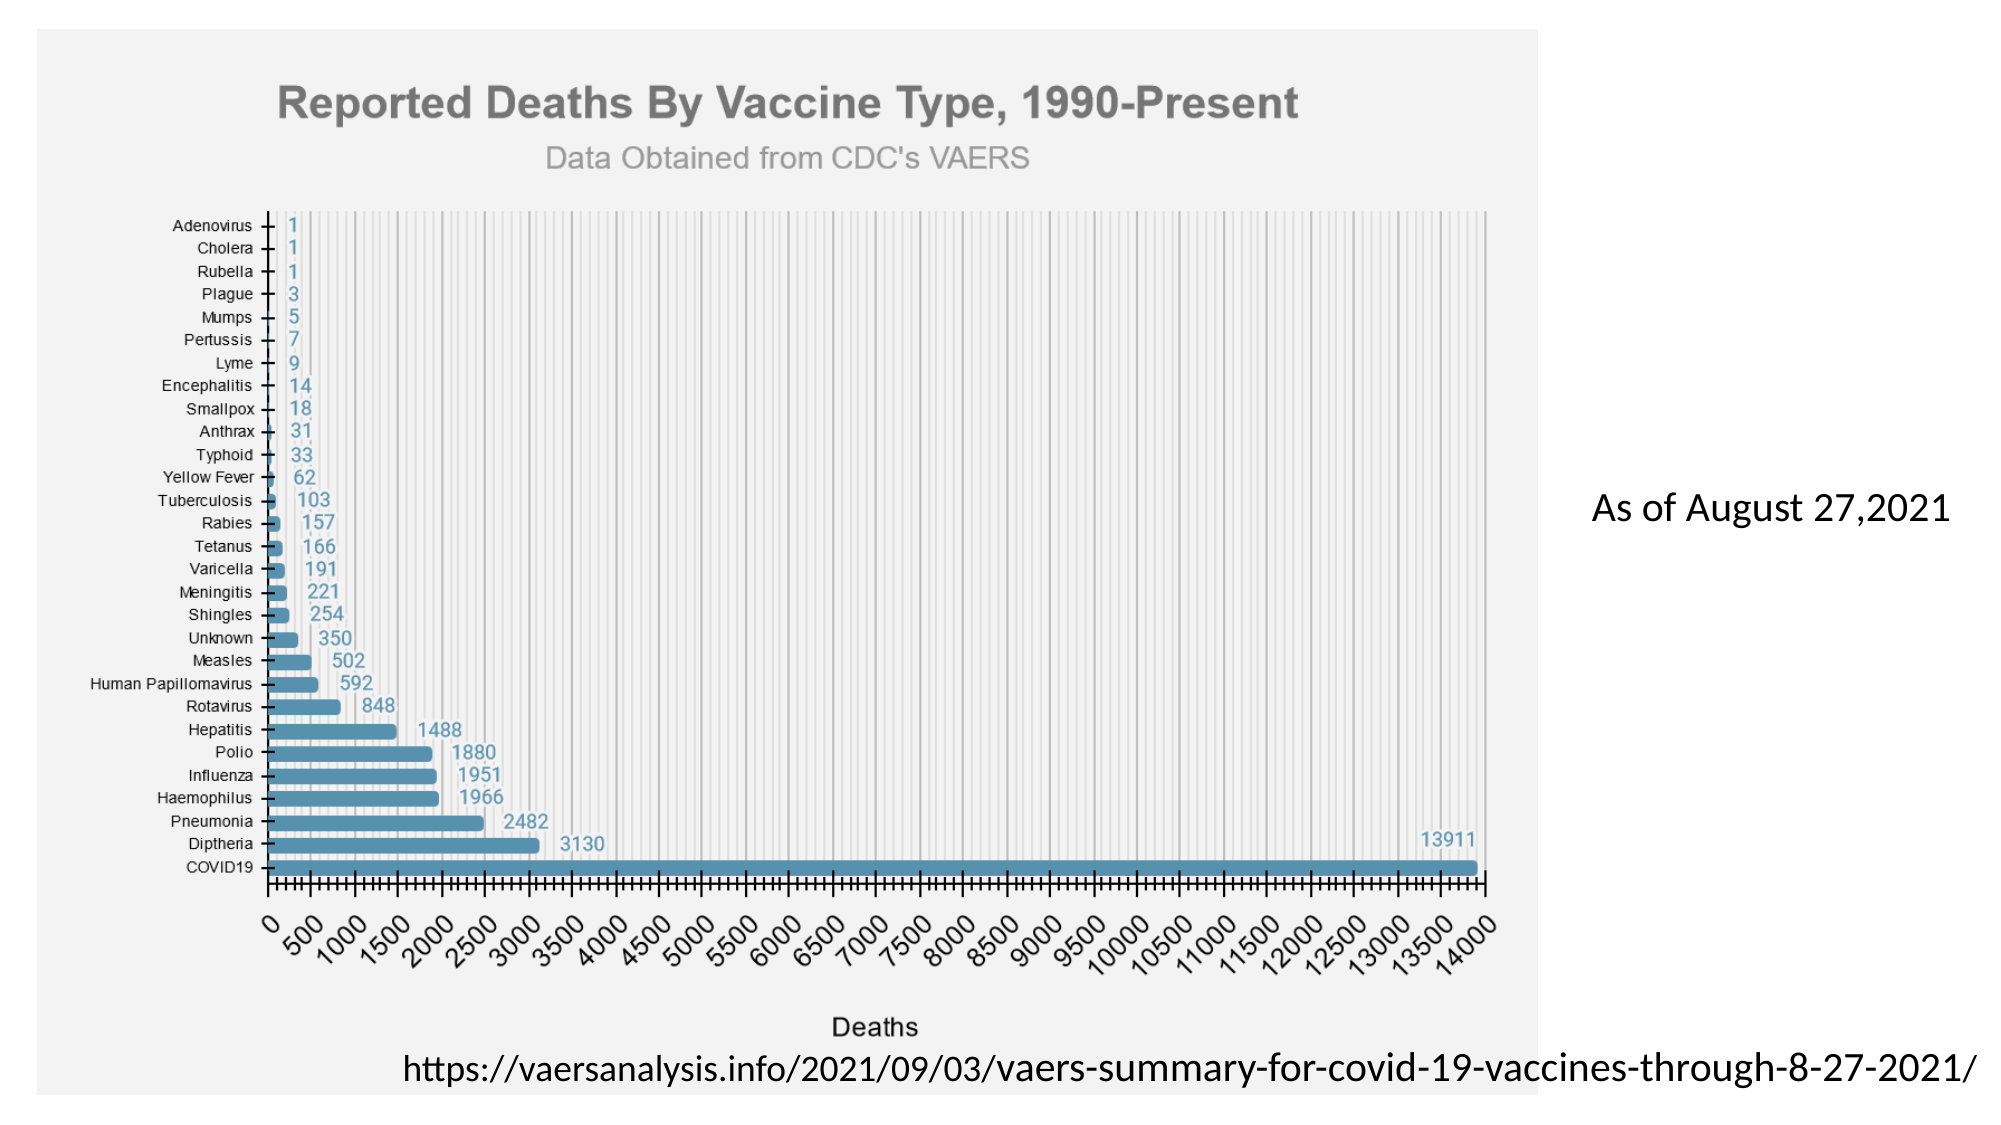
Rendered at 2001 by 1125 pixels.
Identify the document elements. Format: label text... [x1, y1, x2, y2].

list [37, 29, 1539, 1095]
text_box As of August 27,2021 [1577, 472, 1967, 538]
text_box https://vaersanalysis.info/2021/09/03/vaers-summary-for-covid-19-vaccines-through-8-27-2021/ [387, 1032, 1993, 1098]
